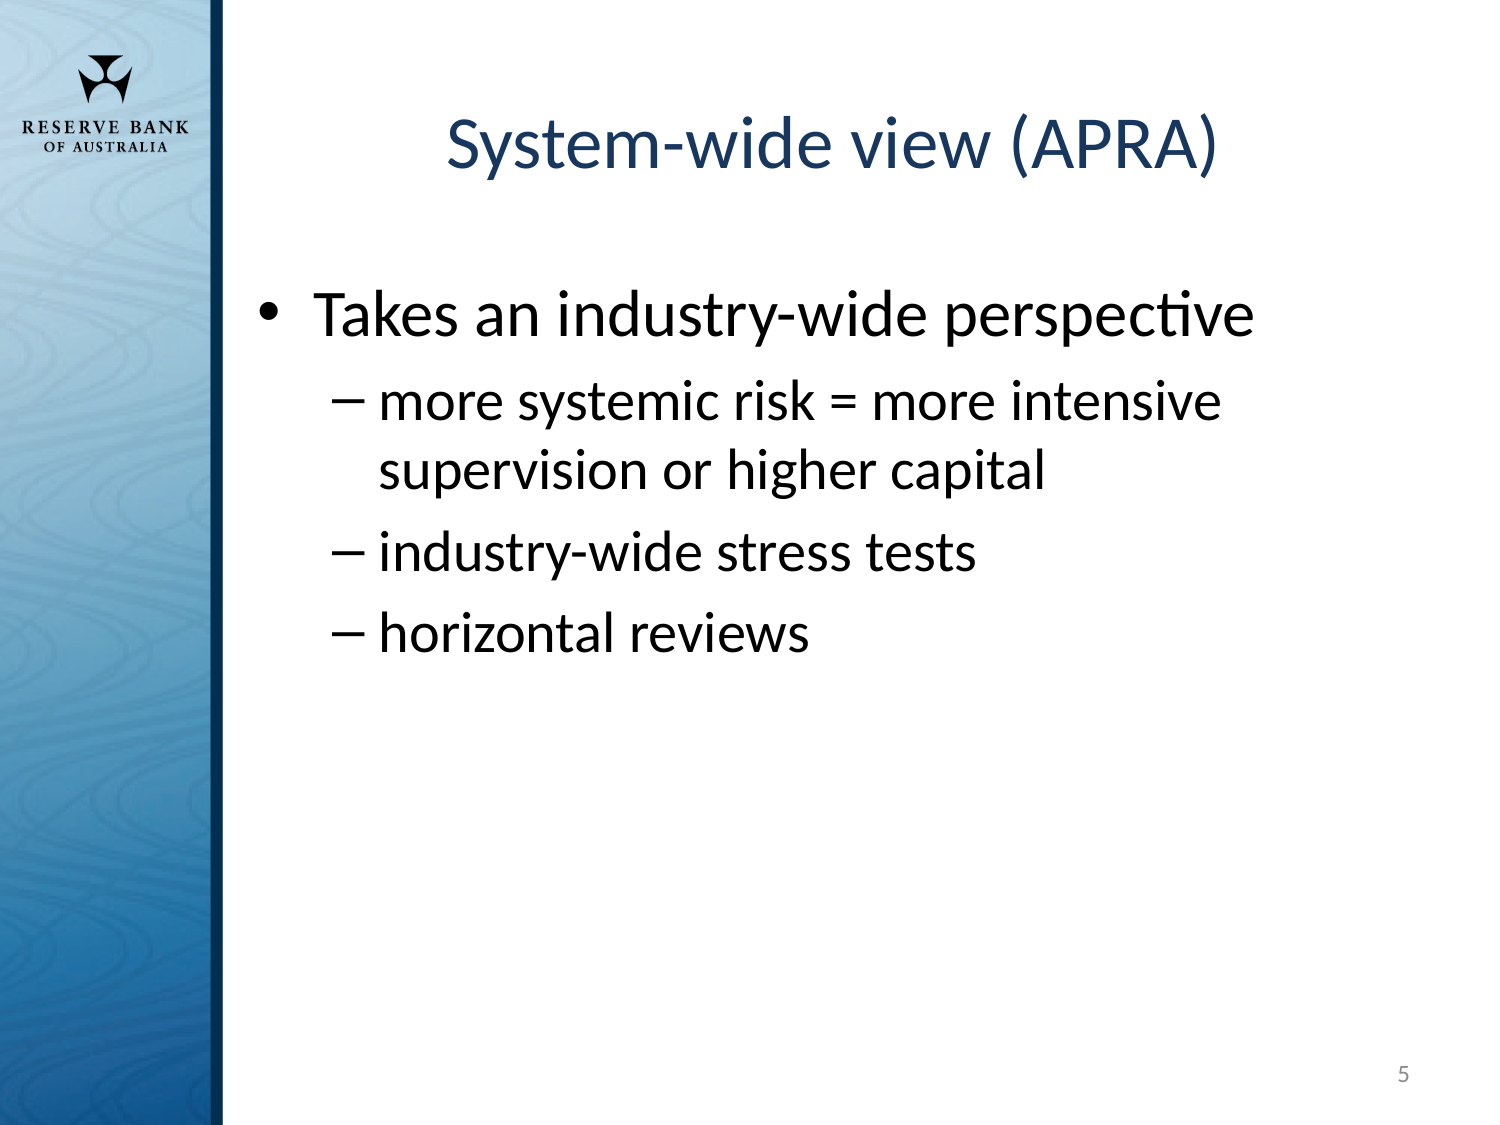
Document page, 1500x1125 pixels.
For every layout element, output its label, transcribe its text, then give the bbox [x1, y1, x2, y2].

list Takes an industry-wide perspective more systemic risk = more intensive supervision or higher capital industry-wide stress tests horizontal reviews [242, 262, 1471, 953]
title System-wide view (APRA) [242, 45, 1425, 233]
slide_number 5 [1074, 1042, 1425, 1103]
picture [0, 0, 223, 1125]
